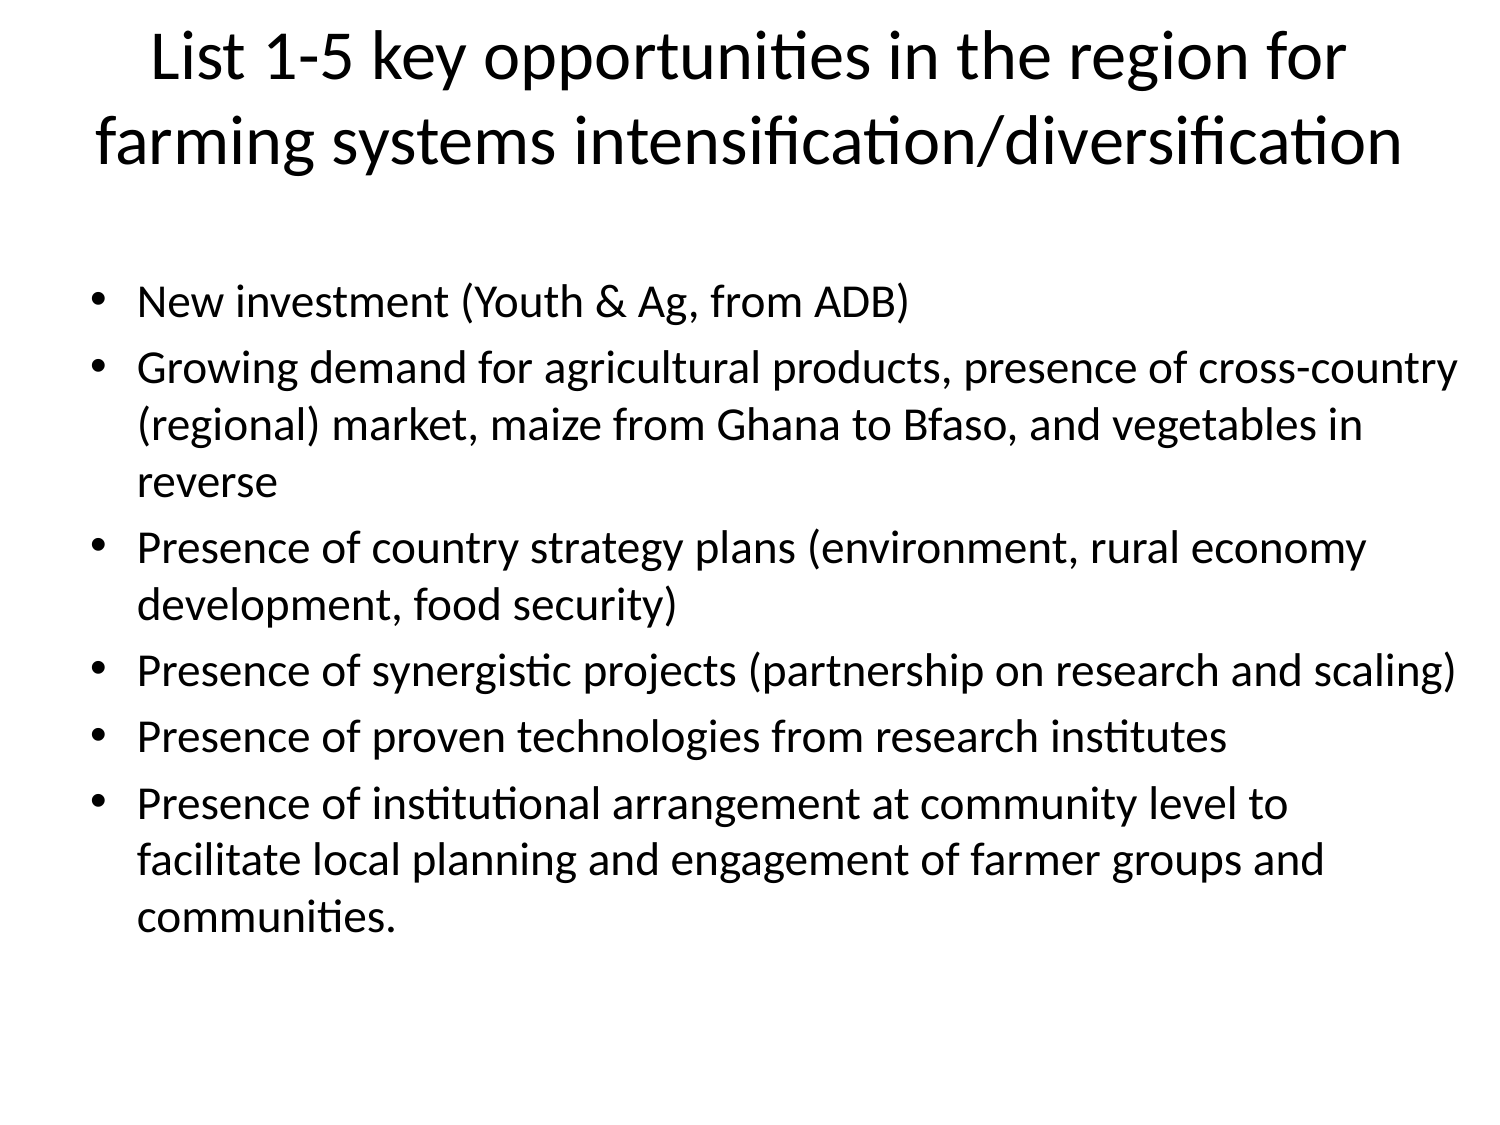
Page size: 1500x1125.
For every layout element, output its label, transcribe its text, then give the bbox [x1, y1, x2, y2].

title List 1-5 key opportunities in the region for farming systems intensification/diversification [75, 0, 1425, 188]
list New investment (Youth & Ag, from ADB) Growing demand for agricultural products, presence of cross-country (regional) market, maize from Ghana to Bfaso, and vegetables in reverse Presence of country strategy plans (environment, rural economy development, food security) Presence of synergistic projects (partnership on research and scaling) Presence of proven technologies from research institutes Presence of institutional arrangement at community level to facilitate local planning and engagement of farmer groups and communities. [75, 262, 1475, 1005]
